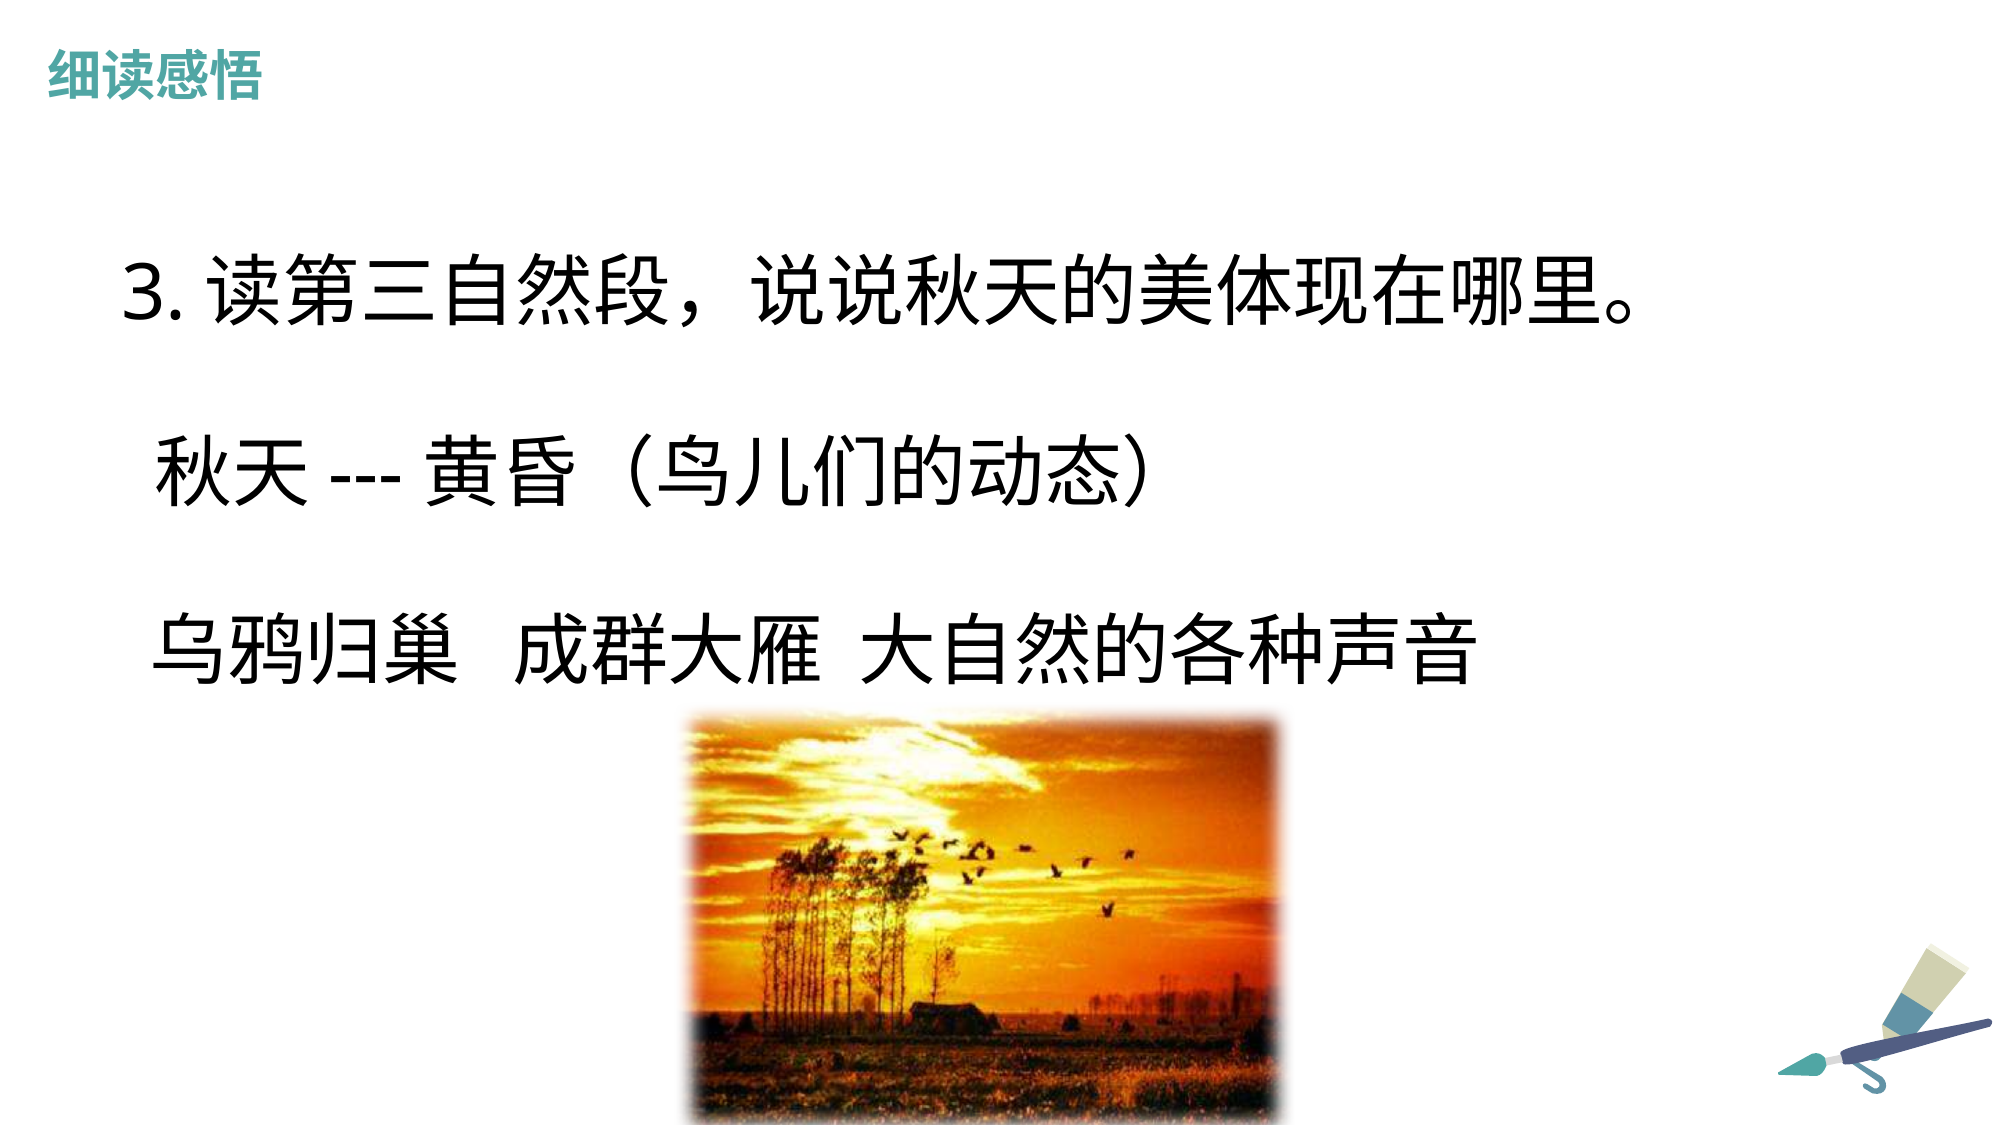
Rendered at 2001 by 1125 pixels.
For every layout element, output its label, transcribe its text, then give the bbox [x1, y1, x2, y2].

text_box 细读感悟 [32, 33, 347, 114]
text_box 秋天---黄昏（鸟儿们的动态） [134, 412, 1776, 526]
picture [674, 702, 1295, 1125]
text_box 乌鸦归巢 成群大雁 大自然的各种声音 [134, 593, 1807, 702]
text_box 3.读第三自然段，说说秋天的美体现在哪里。 [80, 231, 1737, 532]
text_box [1811, 945, 1974, 1125]
